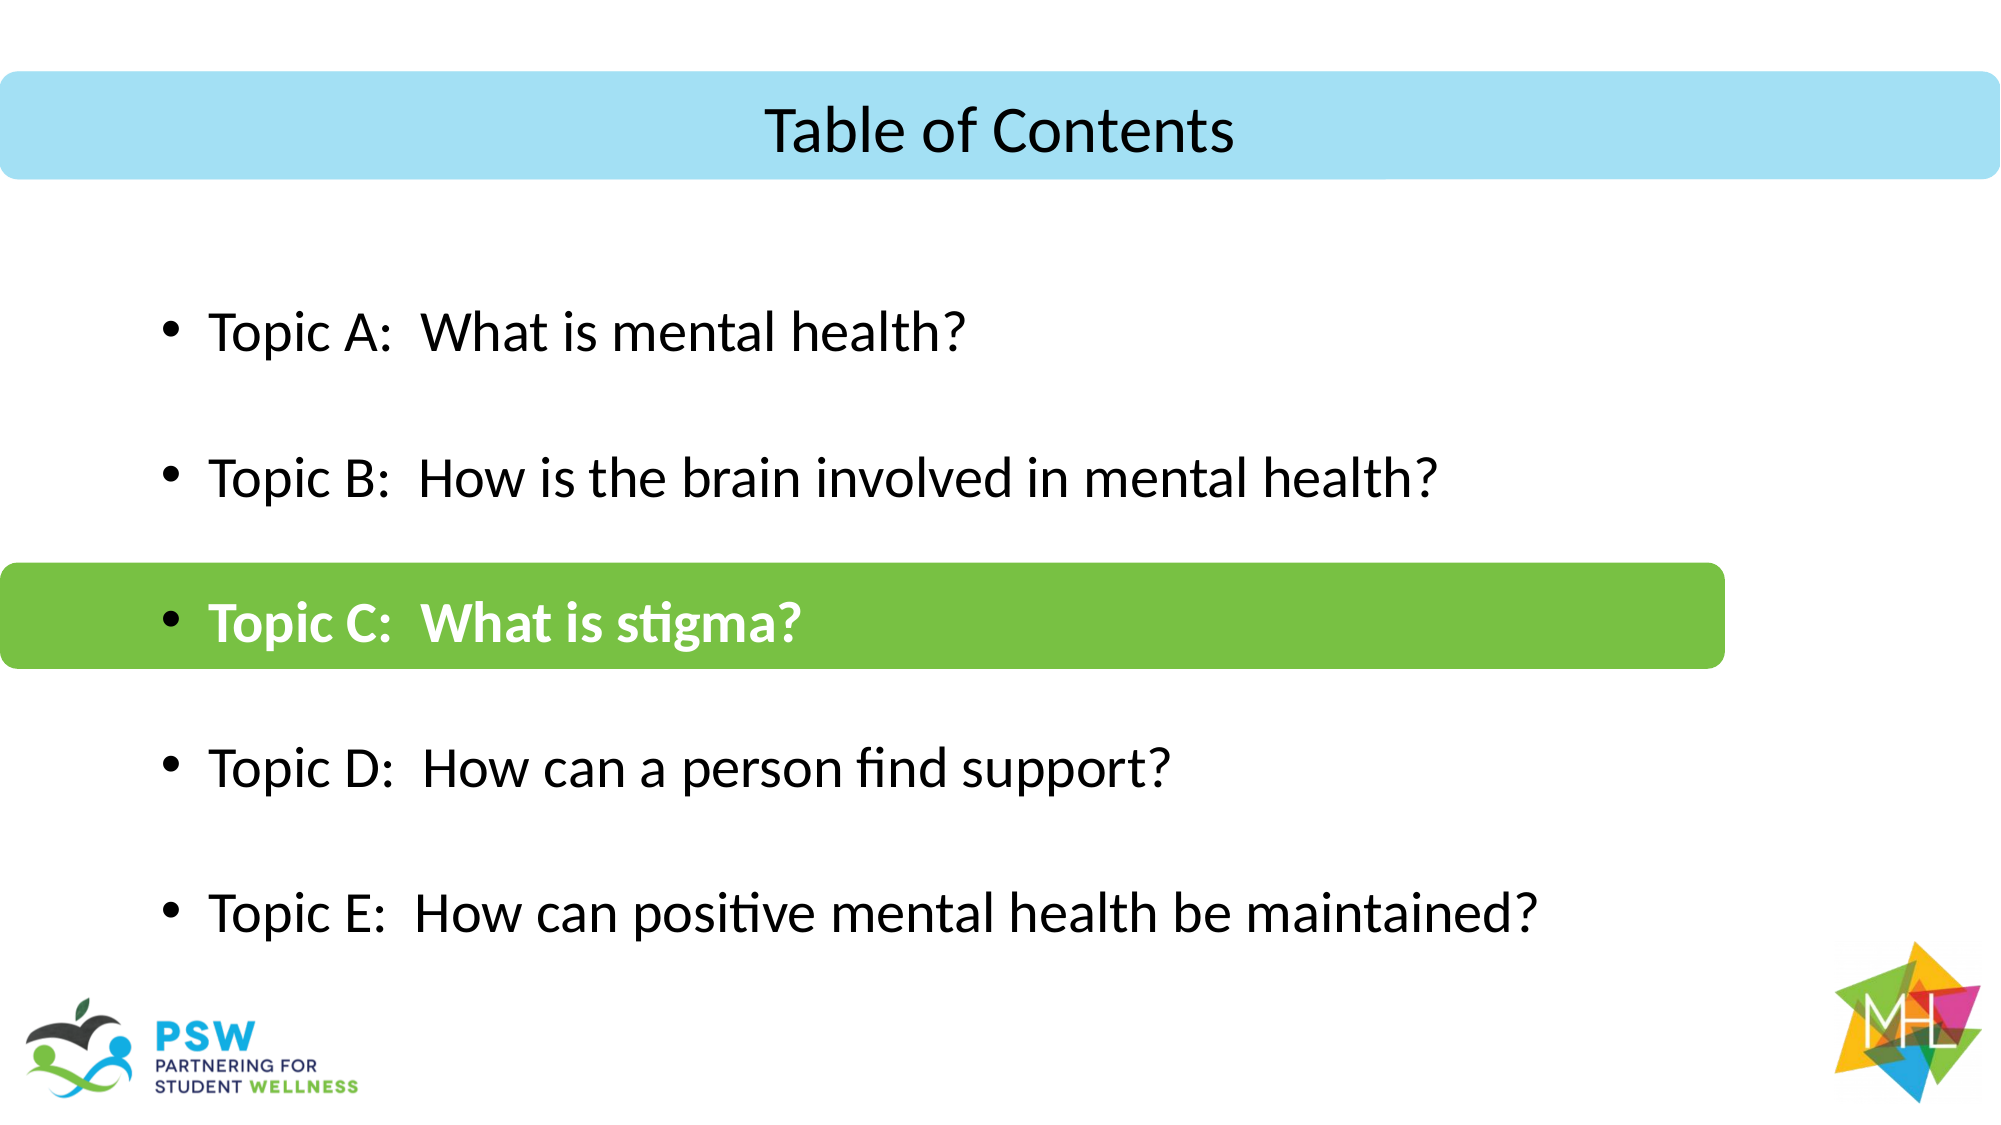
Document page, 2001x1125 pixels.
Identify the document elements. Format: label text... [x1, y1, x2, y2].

list Topic A: What is mental health? Topic B: How is the brain involved in mental health? Topic C: What is stigma? Topic D: How can a person find support? Topic E: How can positive mental health be maintained? [137, 299, 1863, 1014]
text_box [0, 560, 137, 671]
text_box Table of Contents [0, 72, 2000, 179]
picture [0, 0, 2001, 1125]
